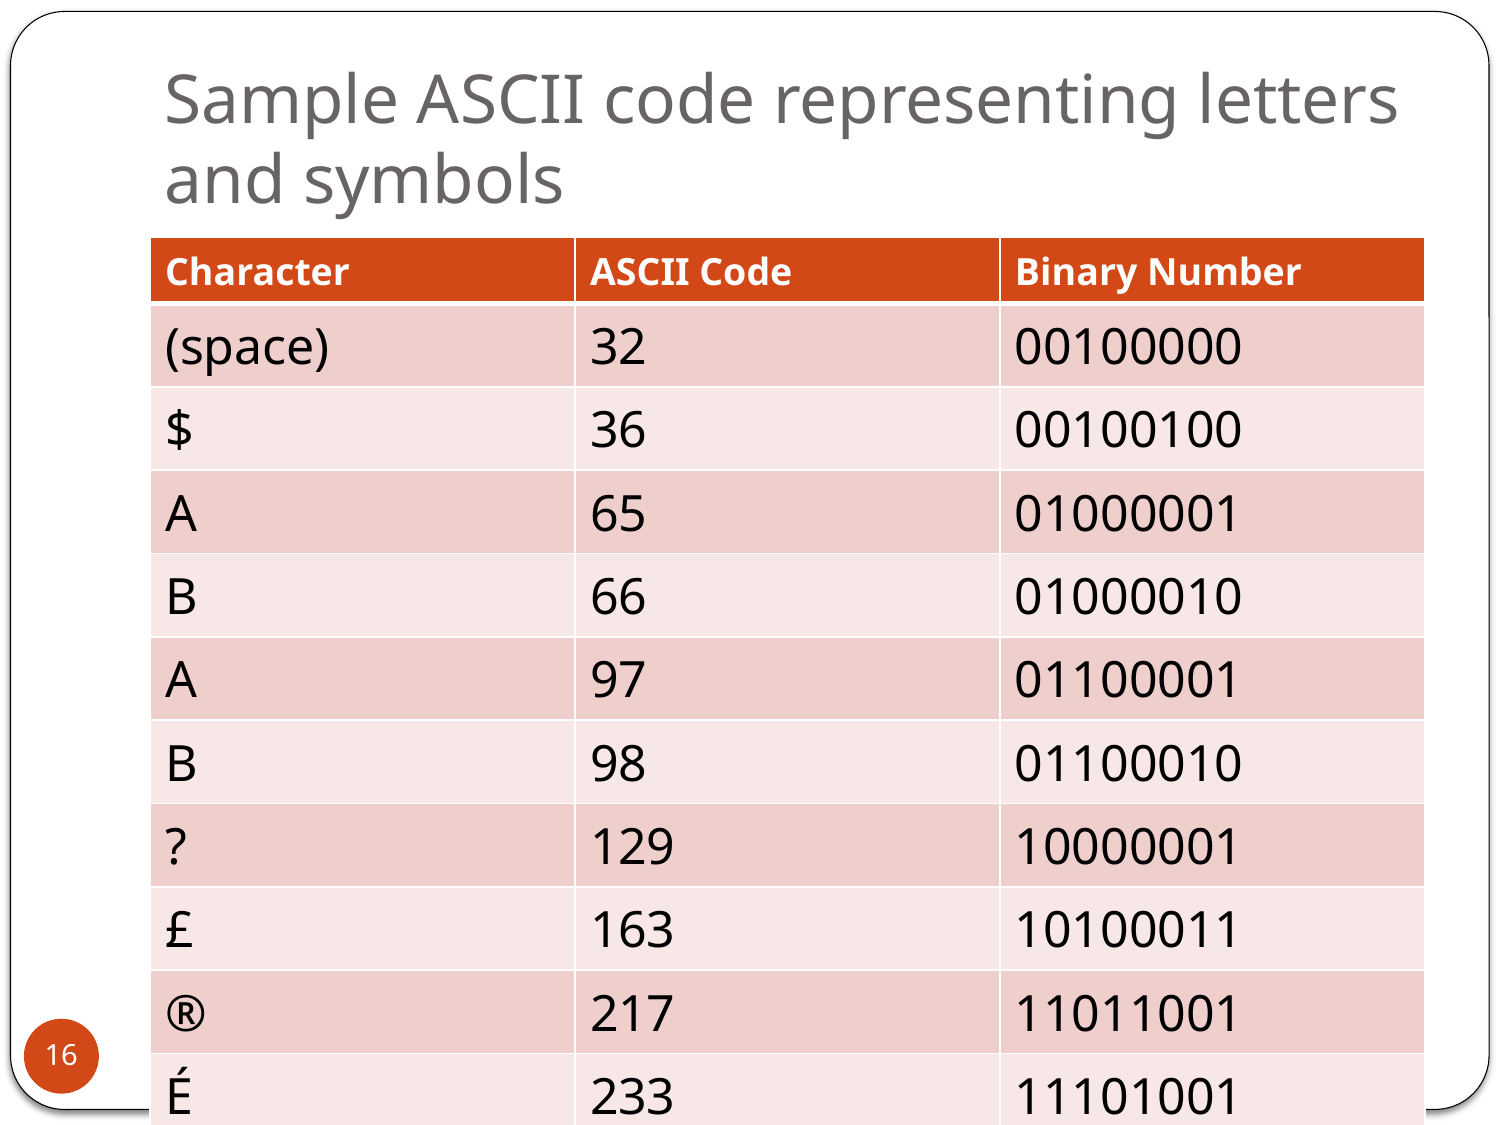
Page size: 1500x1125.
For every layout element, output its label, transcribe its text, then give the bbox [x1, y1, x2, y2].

table_cell 65 [576, 471, 999, 553]
table_cell 10000001 [1001, 804, 1424, 886]
table_cell 163 [576, 888, 999, 969]
table_cell 36 [576, 388, 999, 469]
table_cell £ [151, 888, 574, 969]
table_cell 233 [576, 1054, 999, 1125]
table_cell É [151, 1054, 574, 1125]
table_header ASCII Code [576, 238, 999, 301]
table_cell 10100011 [1001, 888, 1424, 969]
title Sample ASCII code representing letters and symbols [150, 45, 1425, 233]
table_header Binary Number [1001, 238, 1424, 301]
table_cell 97 [576, 638, 999, 719]
slide_number 16 [23, 1018, 99, 1094]
table_cell 01000010 [1001, 554, 1424, 636]
table_cell 217 [576, 971, 999, 1053]
table_cell (space) [151, 306, 574, 386]
table_cell $ [151, 388, 574, 469]
table_cell 01100001 [1001, 638, 1424, 719]
table_cell 11011001 [1001, 971, 1424, 1053]
table_cell A [151, 471, 574, 553]
table_cell 66 [576, 554, 999, 636]
table_header Character [151, 238, 574, 301]
table_cell 00100100 [1001, 388, 1424, 469]
table_cell B [151, 721, 574, 803]
table_cell 01000001 [1001, 471, 1424, 553]
table_cell 01100010 [1001, 721, 1424, 803]
table_cell 11101001 [1001, 1054, 1424, 1125]
table_cell 98 [576, 721, 999, 803]
table_cell A [151, 638, 574, 719]
table_cell ? [151, 804, 574, 886]
table_cell ® [151, 971, 574, 1053]
table_cell B [151, 554, 574, 636]
table_cell 129 [576, 804, 999, 886]
table_cell 32 [576, 306, 999, 386]
table_cell 00100000 [1001, 306, 1424, 386]
